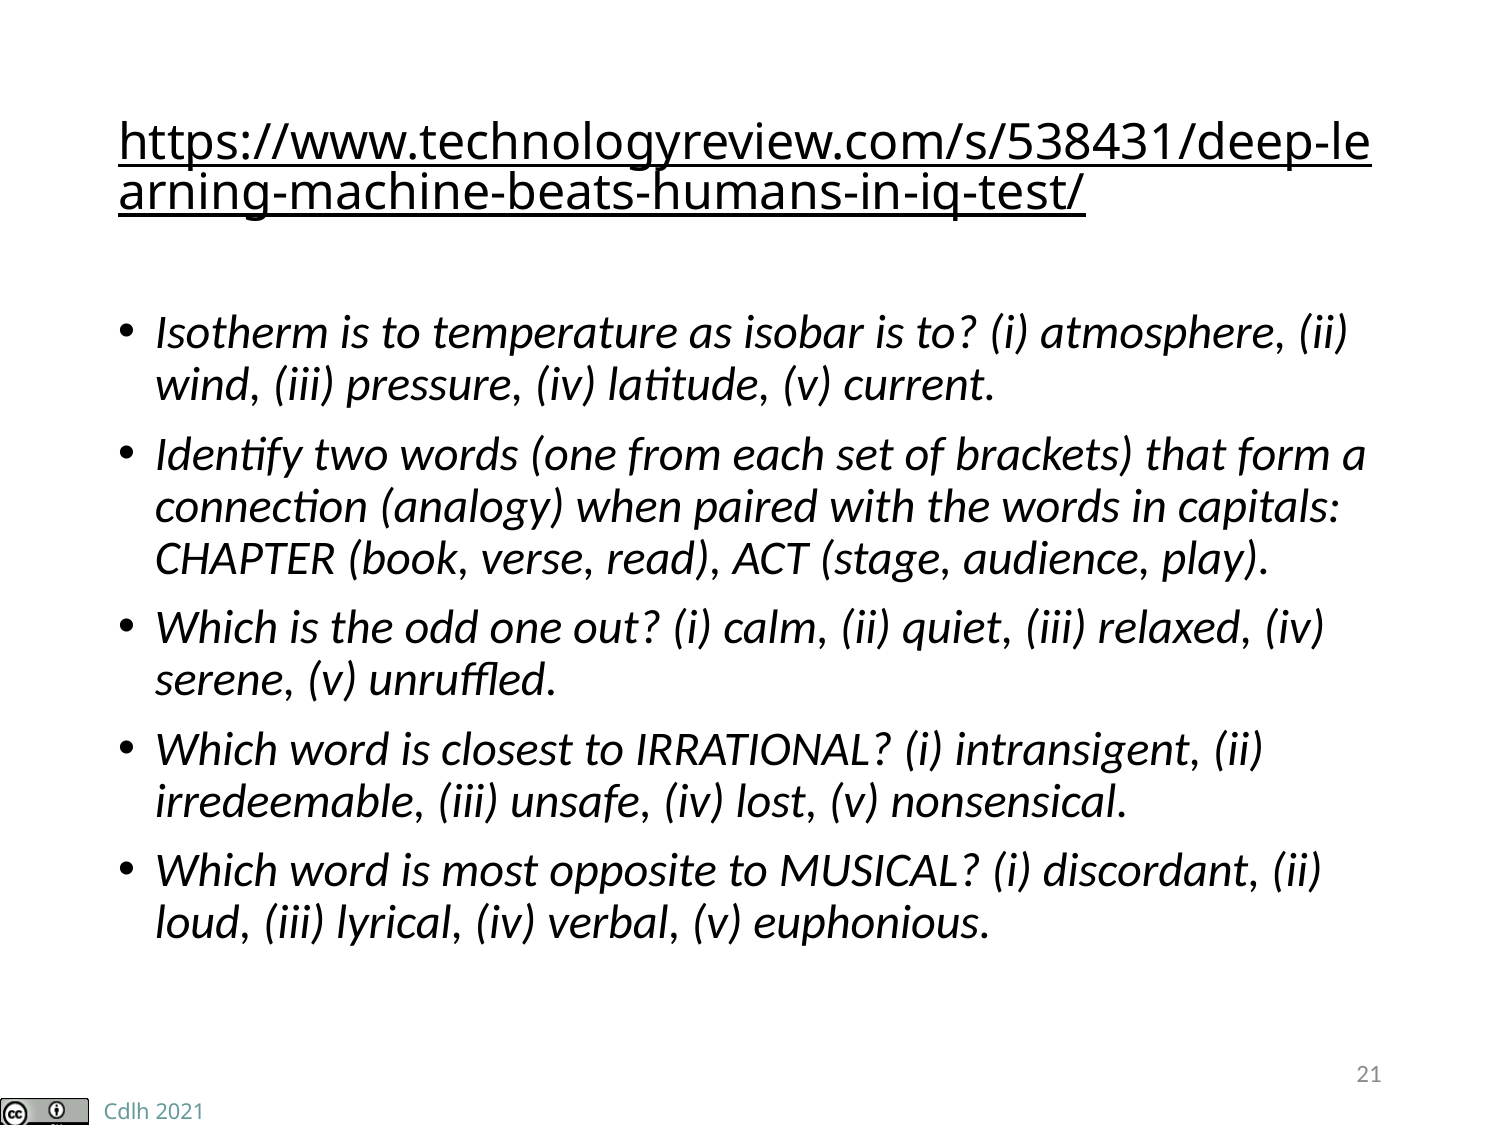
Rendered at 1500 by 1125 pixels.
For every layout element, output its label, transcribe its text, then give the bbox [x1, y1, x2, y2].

slide_number 21 [1059, 1042, 1397, 1103]
title https://www.technologyreview.com/s/538431/deep-learning-machine-beats-humans-in-iq-test/ [103, 59, 1397, 278]
list Isotherm is to temperature as isobar is to? (i) atmosphere, (ii) wind, (iii) pressure, (iv) latitude, (v) current. Identify two words (one from each set of brackets) that form a connection (analogy) when paired with the words in capitals: CHAPTER (book, verse, read), ACT (stage, audience, play). Which is the odd one out? (i) calm, (ii) quiet, (iii) relaxed, (iv) serene, (v) unruffled. Which word is closest to IRRATIONAL? (i) intransigent, (ii) irredeemable, (iii) unsafe, (iv) lost, (v) nonsensical. Which word is most opposite to MUSICAL? (i) discordant, (ii) loud, (iii) lyrical, (iv) verbal, (v) euphonious. [103, 299, 1397, 1014]
picture [0, 1098, 89, 1125]
